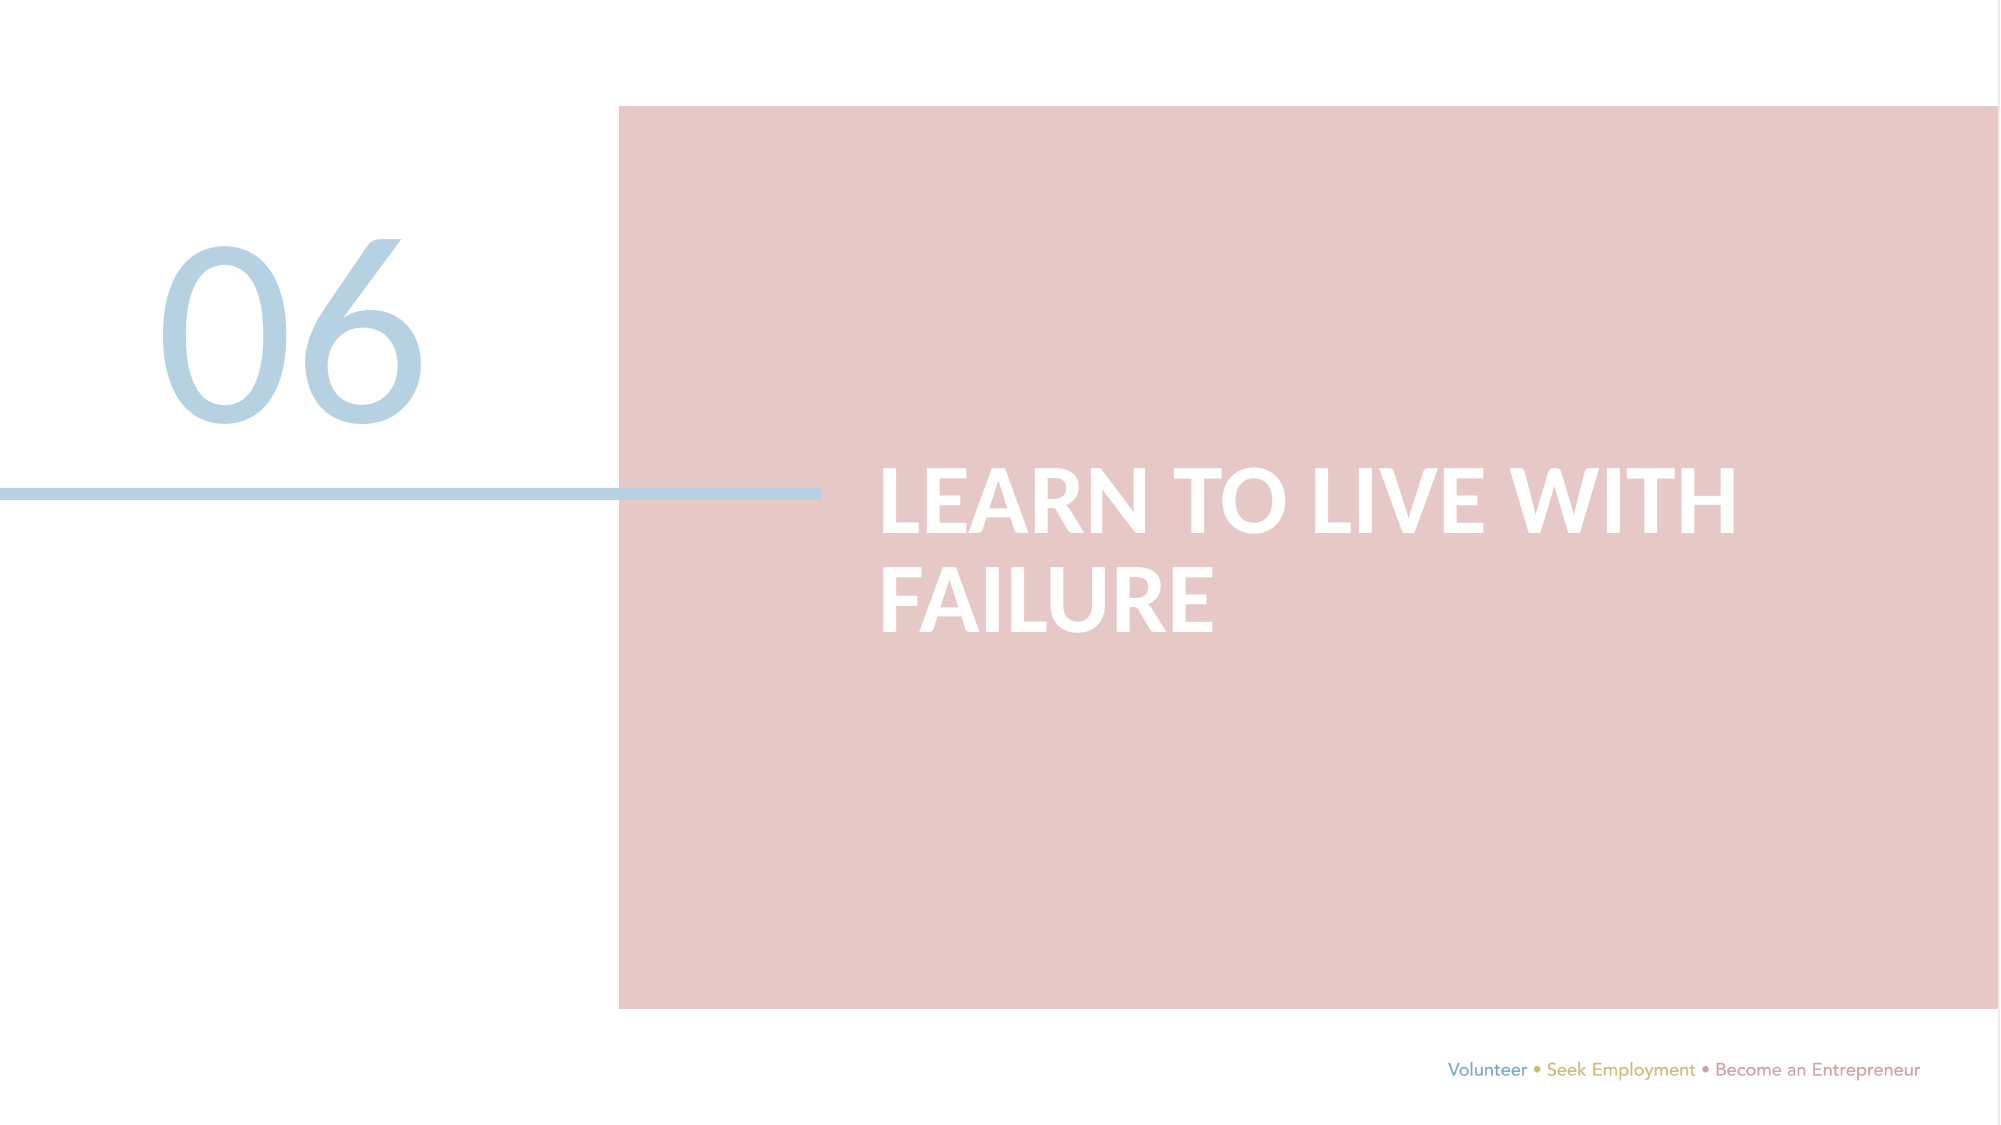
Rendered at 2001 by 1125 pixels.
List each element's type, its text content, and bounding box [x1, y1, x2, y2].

list 06 [141, 180, 481, 277]
list LEARN TO LIVE WITH FAILURE [864, 446, 1928, 816]
picture [1418, 1046, 1971, 1103]
